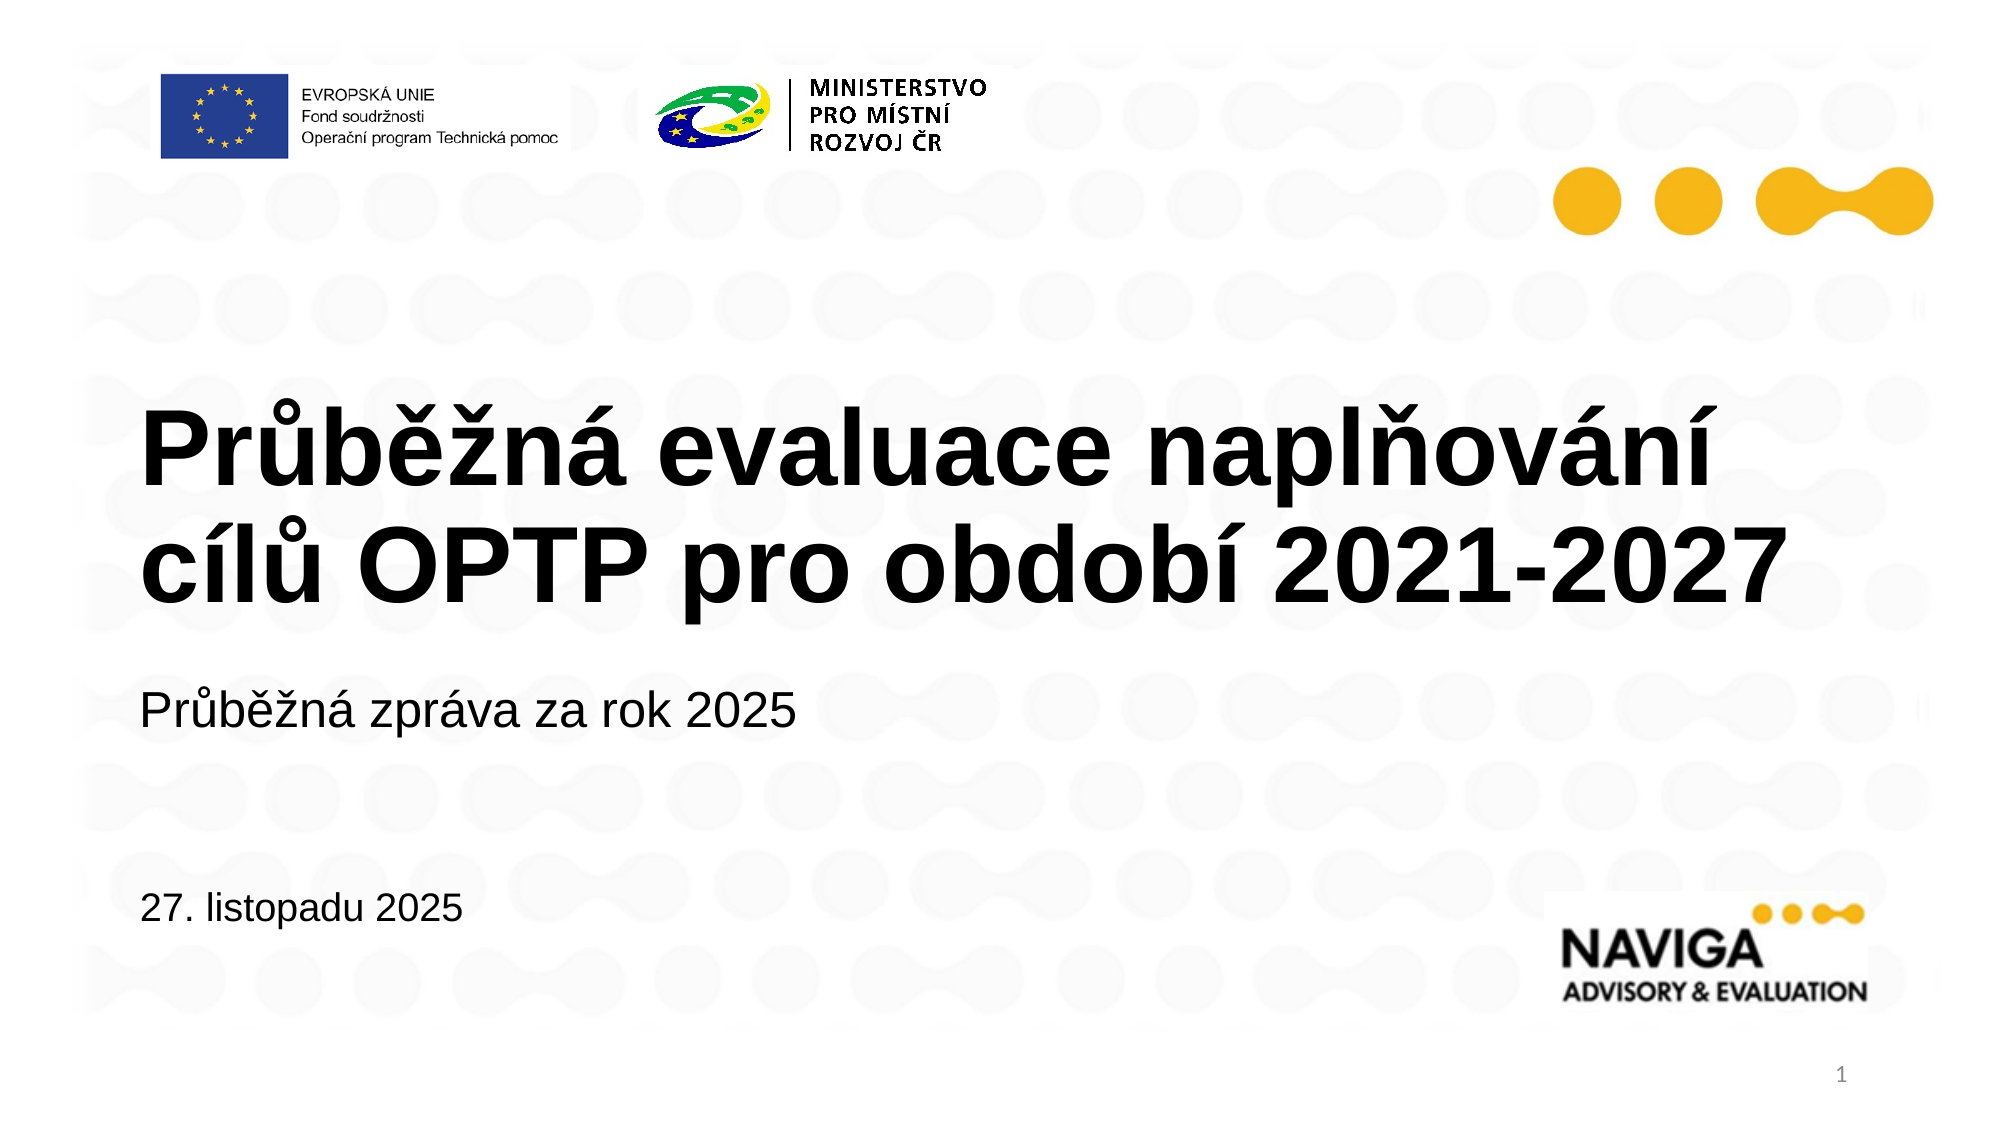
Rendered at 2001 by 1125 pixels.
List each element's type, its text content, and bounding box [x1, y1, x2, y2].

subtitle Průběžná zpráva za rok 2025 27. listopadu 2025 [124, 676, 1374, 938]
title Průběžná evaluace naplňování cílů OPTP pro období 2021-2027 [124, 216, 1876, 764]
picture [100, 65, 1943, 1011]
slide_number 1 [1412, 1042, 1863, 1103]
